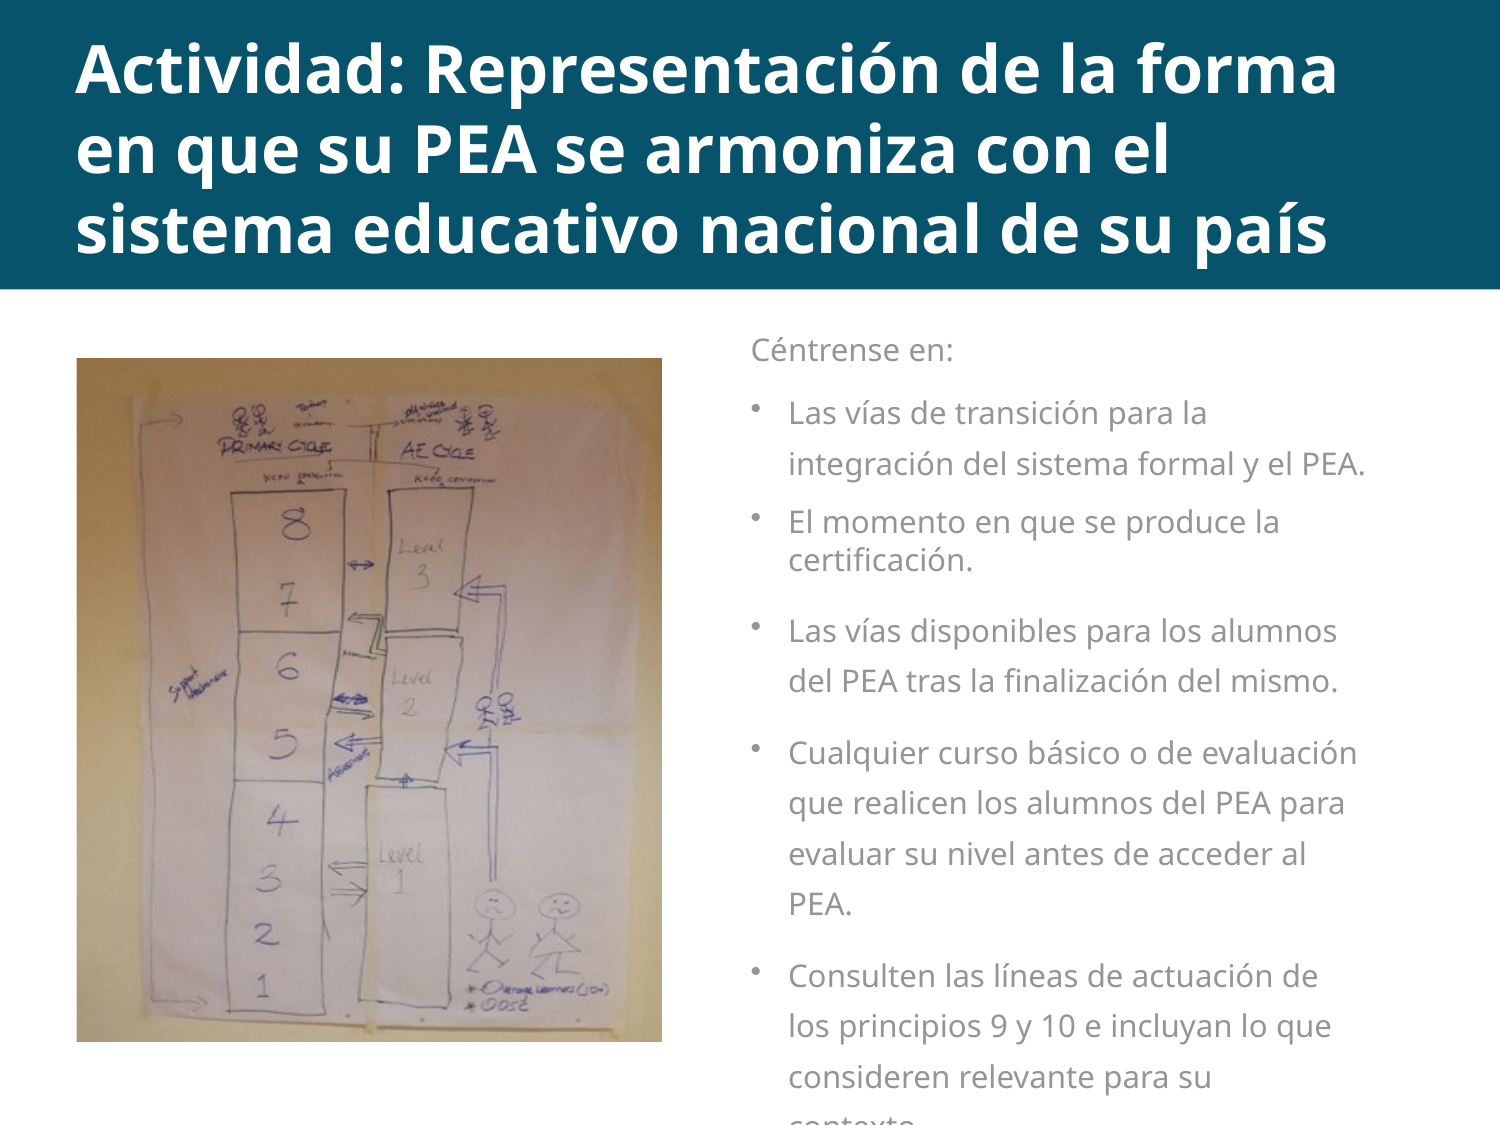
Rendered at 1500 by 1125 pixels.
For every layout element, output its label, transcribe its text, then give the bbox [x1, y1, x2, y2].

text_box [0, 0, 1500, 290]
text_box [76, 358, 662, 1042]
list Céntrense en: Las vías de transición para la integración del sistema formal y el PEA. El momento en que se produce la certificación. Las vías disponibles para los alumnos del PEA tras la finalización del mismo. Cualquier curso básico o de evaluación que realicen los alumnos del PEA para evaluar su nivel antes de acceder al PEA. Consulten las líneas de actuación de los principios 9 y 10 e incluyan lo que consideren relevante para su contexto. [118, 314, 1382, 1125]
title Actividad: Representación de la forma en que su PEA se armoniza con el sistema educativo nacional de su país [72, 24, 1428, 267]
